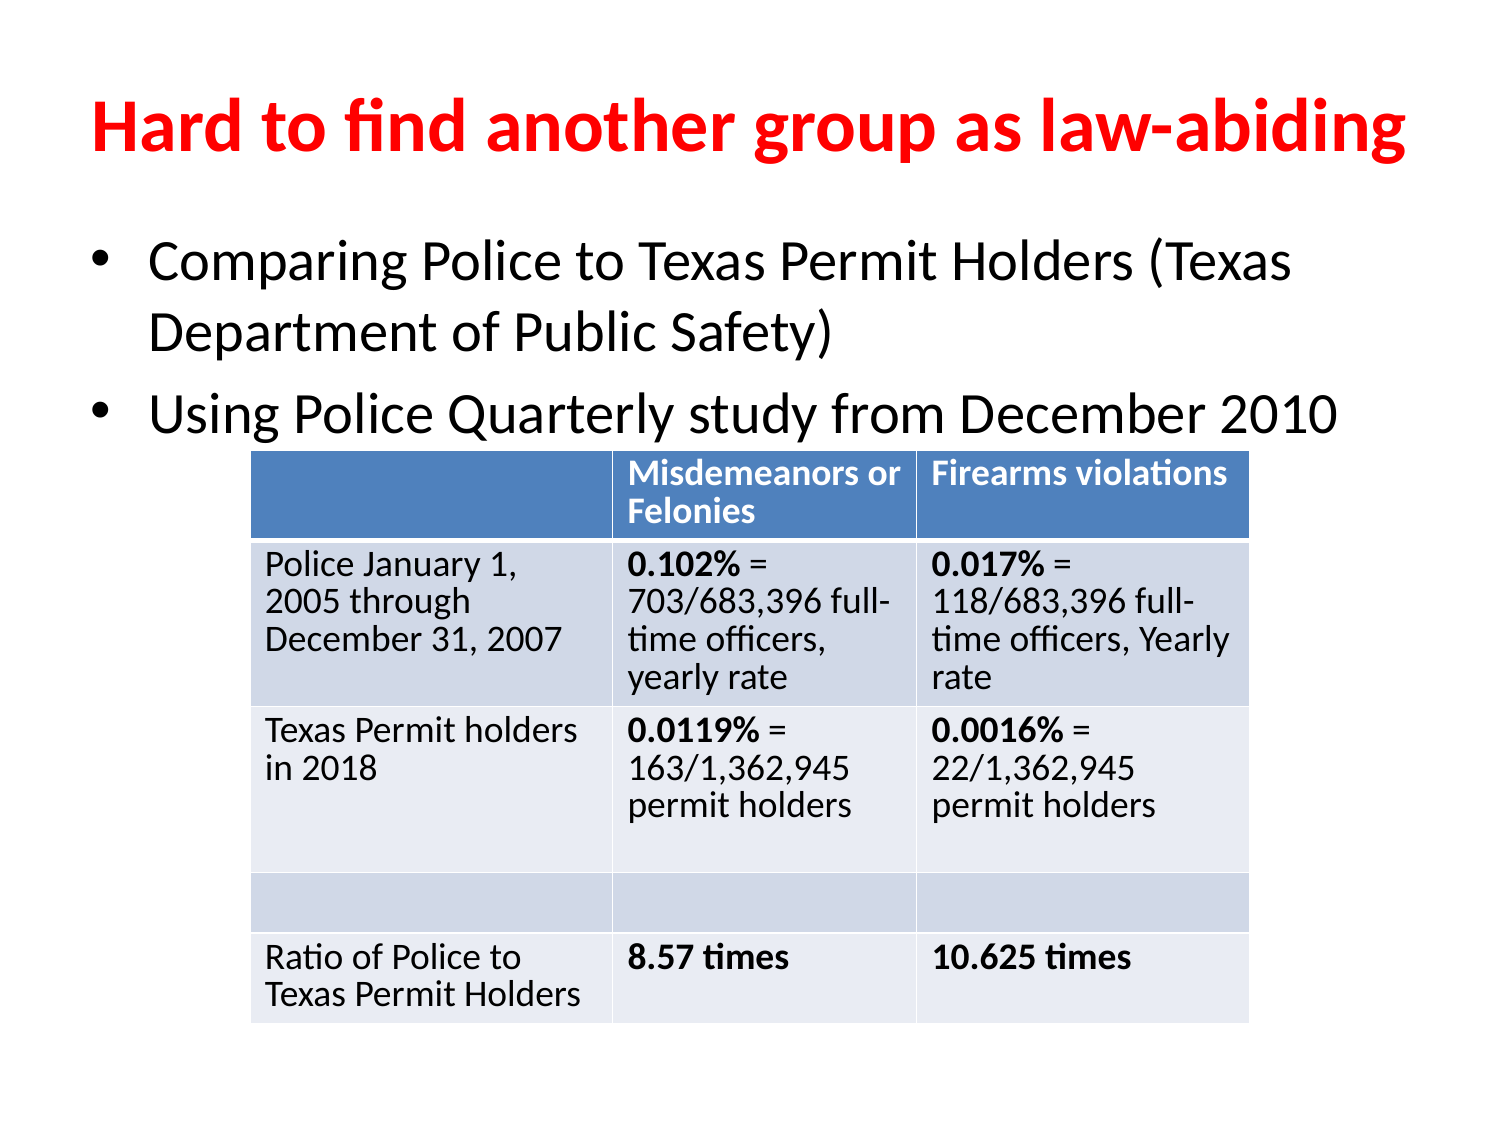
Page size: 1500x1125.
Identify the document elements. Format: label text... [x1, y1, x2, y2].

title Hard to find another group as law-abiding [75, 26, 1425, 214]
table_cell 0.017% = 118/683,396 full-time officers, Yearly rate [917, 543, 1249, 706]
table_cell 0.0016% = 22/1,362,945 permit holders [917, 707, 1249, 872]
table_cell Police January 1, 2005 through December 31, 2007 [251, 543, 612, 706]
table_cell [613, 873, 916, 932]
table_cell [251, 873, 612, 932]
list Comparing Police to Texas Permit Holders (Texas Department of Public Safety) Using Police Quarterly study from December 2010 [75, 214, 1425, 458]
table_cell Ratio of Police to Texas Permit Holders [251, 934, 612, 1023]
table_cell 8.57 times [613, 934, 916, 1023]
table_cell Texas Permit holders in 2018 [251, 707, 612, 872]
table_header Firearms violations [917, 451, 1249, 538]
table_cell [917, 873, 1249, 932]
table_header Misdemeanors or Felonies [613, 451, 916, 538]
table_cell 0.0119% = 163/1,362,945 permit holders [613, 707, 916, 872]
table_header [251, 451, 612, 538]
table_cell 10.625 times [917, 934, 1249, 1023]
table_cell 0.102% = 703/683,396 full-time officers, yearly rate [613, 543, 916, 706]
